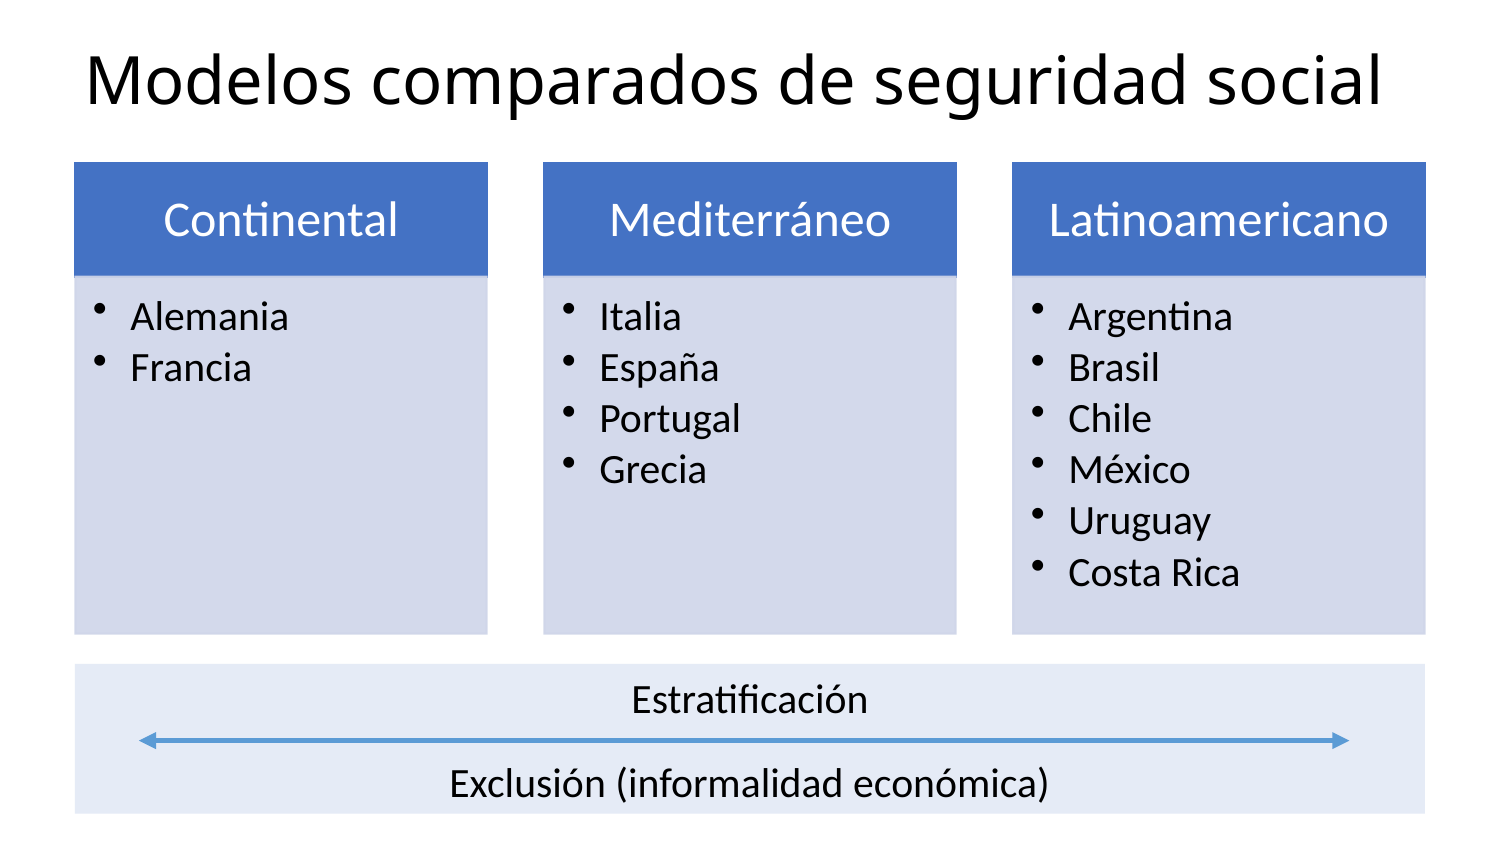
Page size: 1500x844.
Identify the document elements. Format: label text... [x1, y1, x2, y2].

text_box Estratificación Exclusión (informalidad económica) [74, 677, 1425, 814]
title Modelos comparados de seguridad social [69, 12, 1420, 154]
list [74, 119, 1425, 677]
